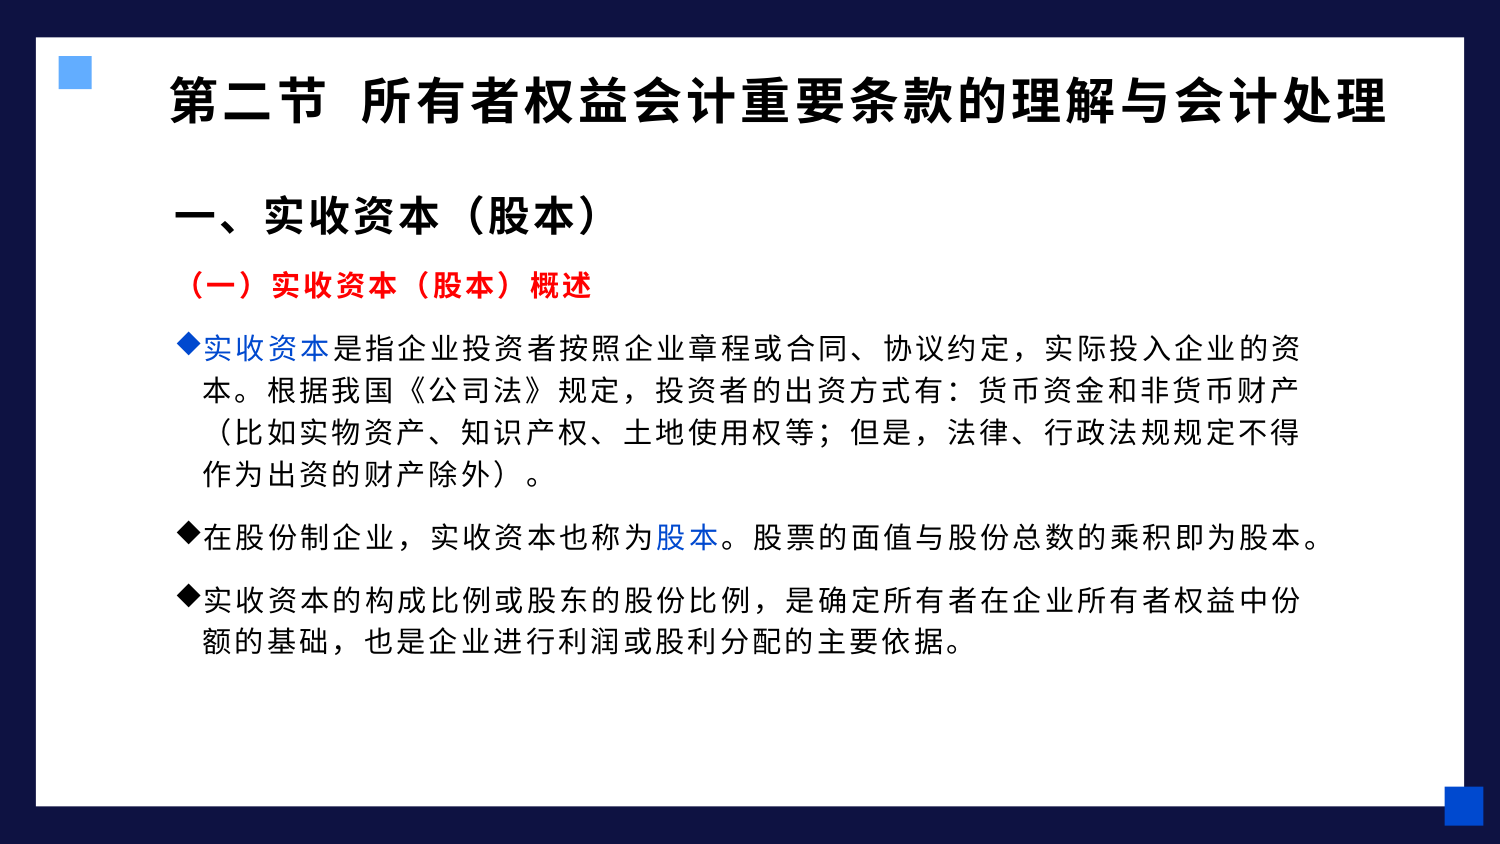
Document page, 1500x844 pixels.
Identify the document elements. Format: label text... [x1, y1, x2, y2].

list 一、实收资本（股本） （一）实收资本（股本）概述 实收资本是指企业投资者按照企业章程或合同、协议约定，实际投入企业的资本。根据我国《公司法》规定，投资者的出资方式有：货币资金和非货币财产（比如实物资产、知识产权、土地使用权等；但是，法律、行政法规规定不得作为出资的财产除外）。 在股份制企业，实收资本也称为股本。股票的面值与股份总数的乘积即为股本。 实收资本的构成比例或股东的股份比例，是确定所有者在企业所有者权益中份额的基础，也是企业进行利润或股利分配的主要依据。 [157, 179, 1343, 605]
title 第二节 所有者权益会计重要条款的理解与会计处理 [141, 48, 1411, 139]
